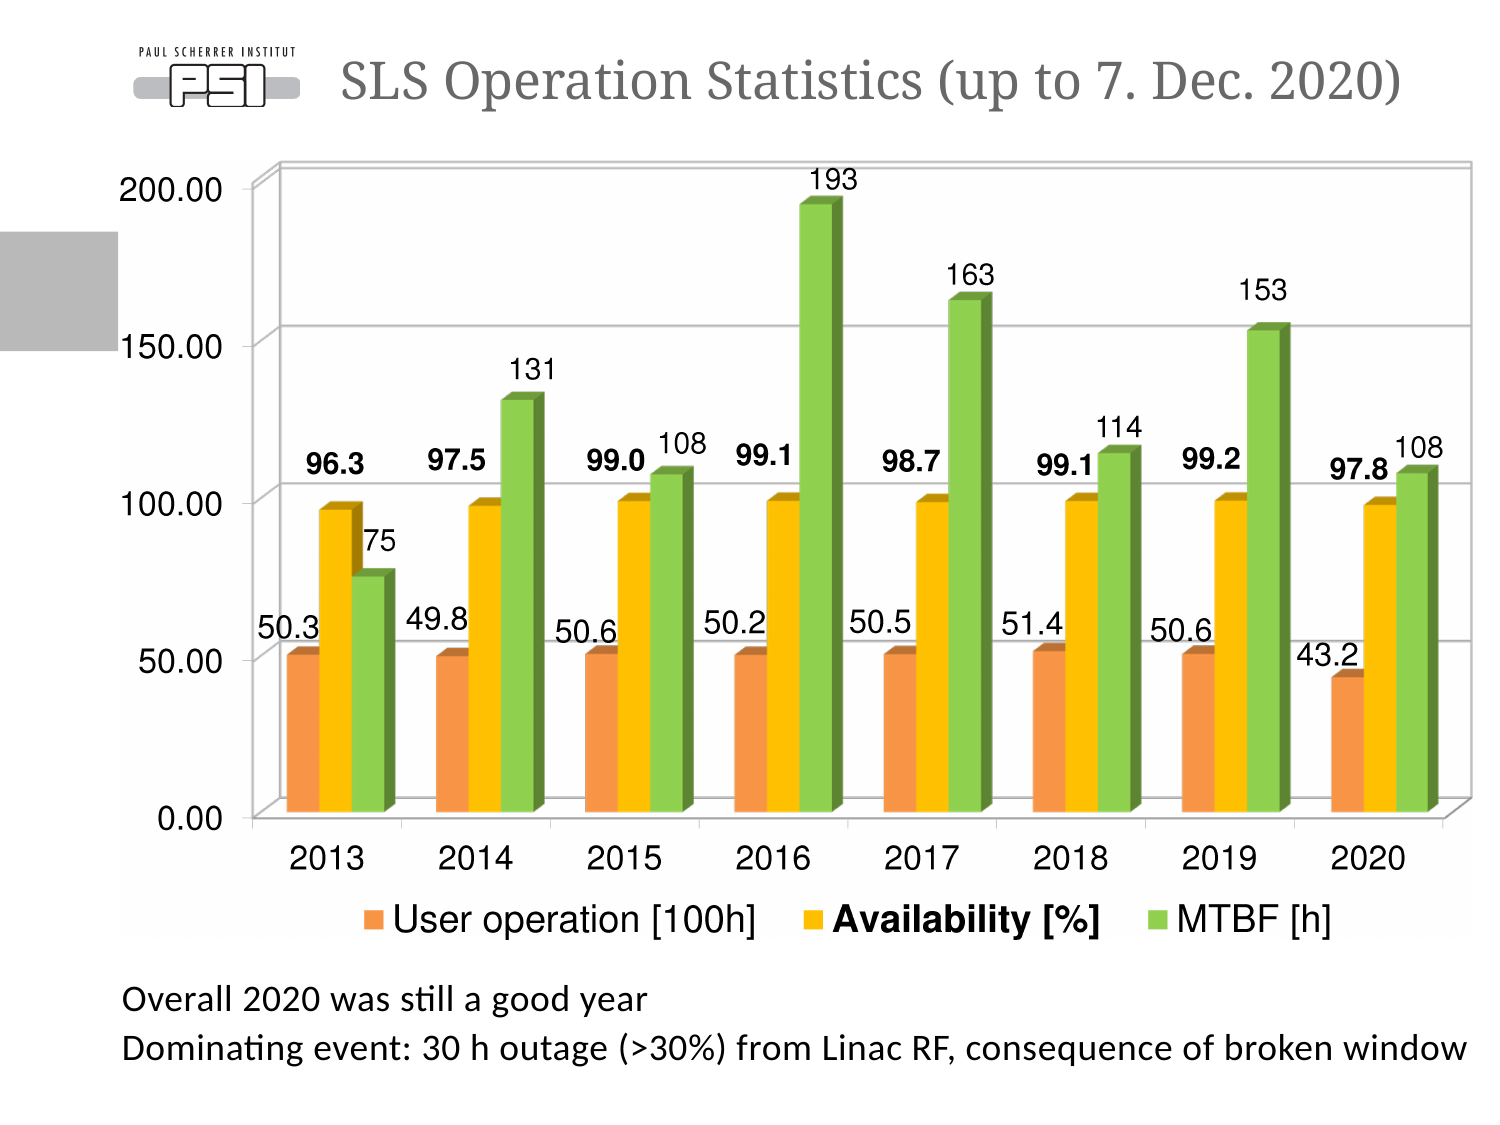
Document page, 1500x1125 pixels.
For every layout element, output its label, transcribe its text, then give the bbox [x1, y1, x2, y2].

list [120, 160, 1474, 940]
title SLS Operation Statistics (up to 7. Dec. 2020) [340, 47, 1442, 132]
text_box Overall 2020 was still a good year Dominating event: 30 h outage (>30%) from Linac RF, consequence of broken window [121, 969, 1483, 1083]
